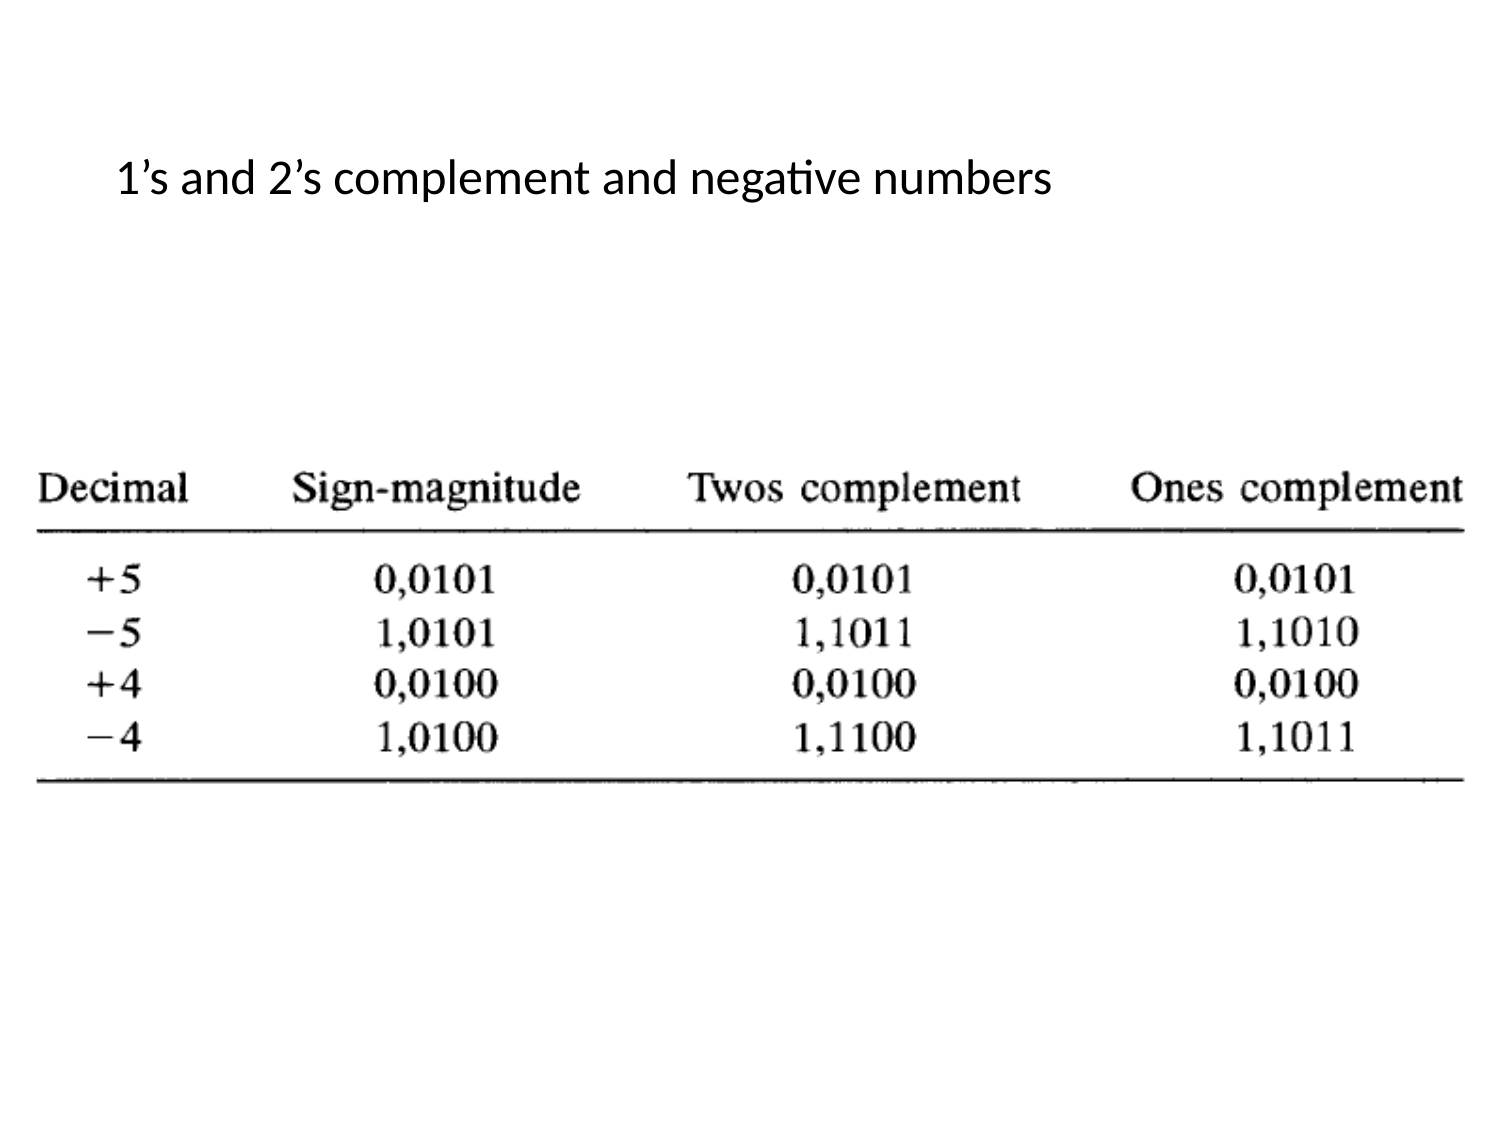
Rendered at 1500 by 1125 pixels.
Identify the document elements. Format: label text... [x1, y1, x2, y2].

text_box 1’s and 2’s complement and negative numbers [99, 137, 1100, 213]
picture [24, 461, 1482, 798]
